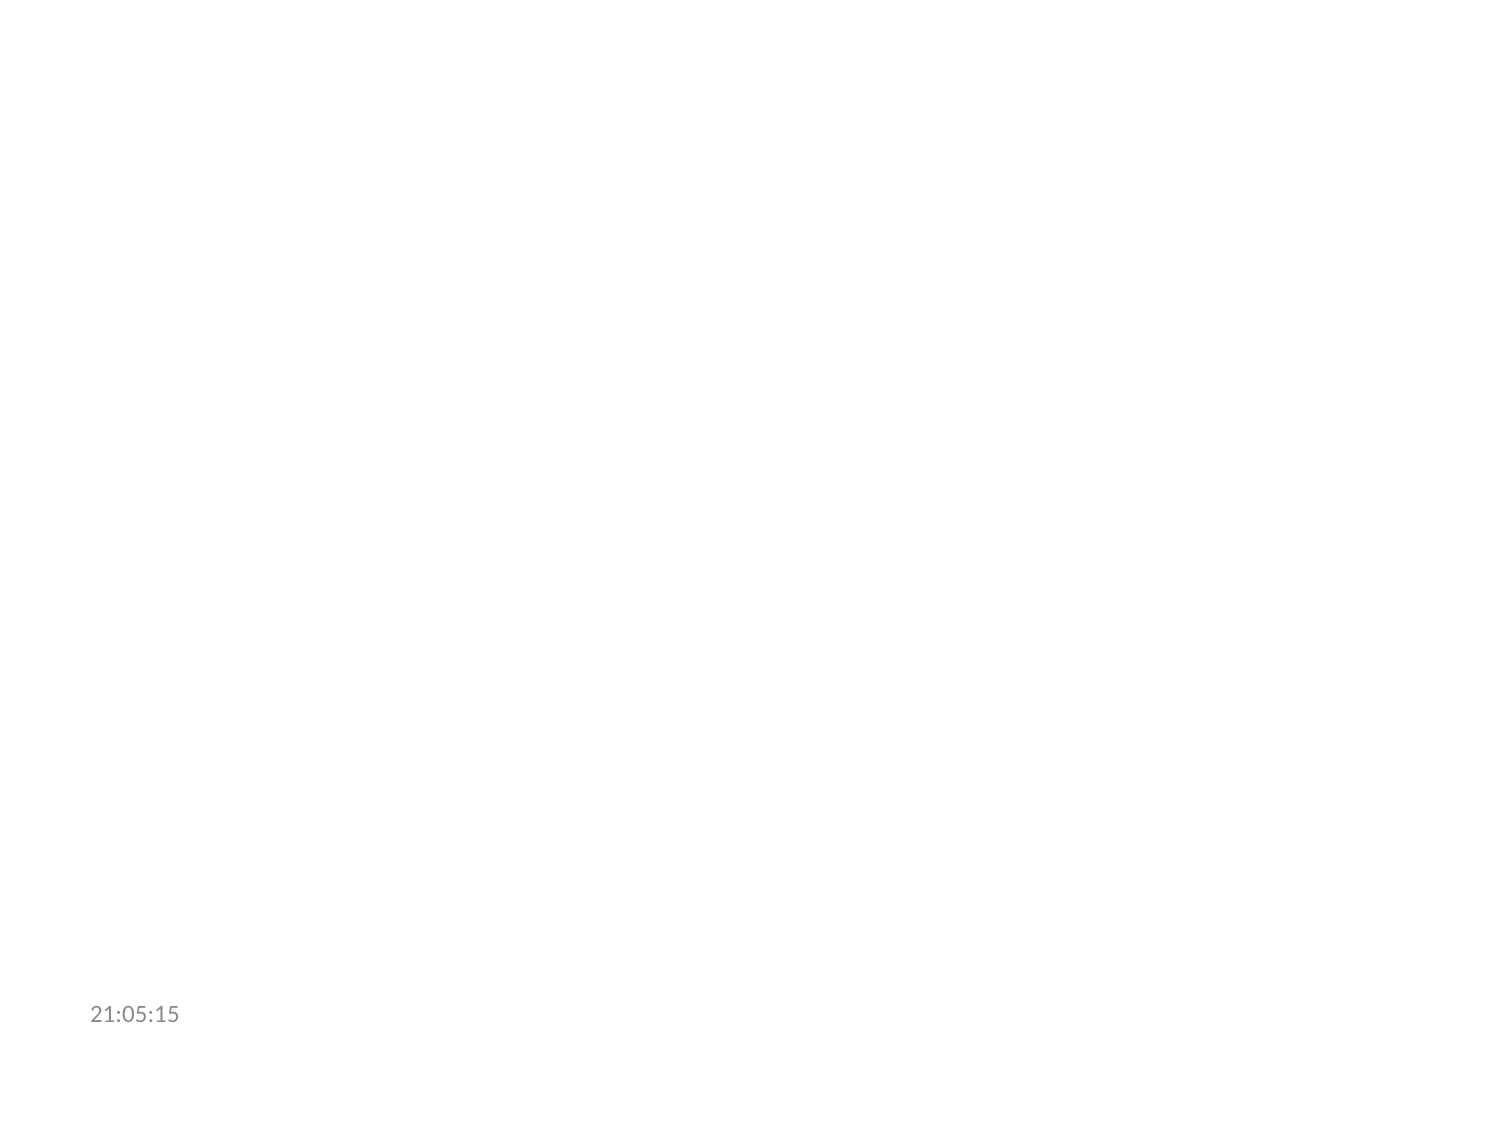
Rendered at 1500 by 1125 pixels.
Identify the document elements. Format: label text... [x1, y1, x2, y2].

text_box 15:35:09 [75, 982, 425, 1043]
